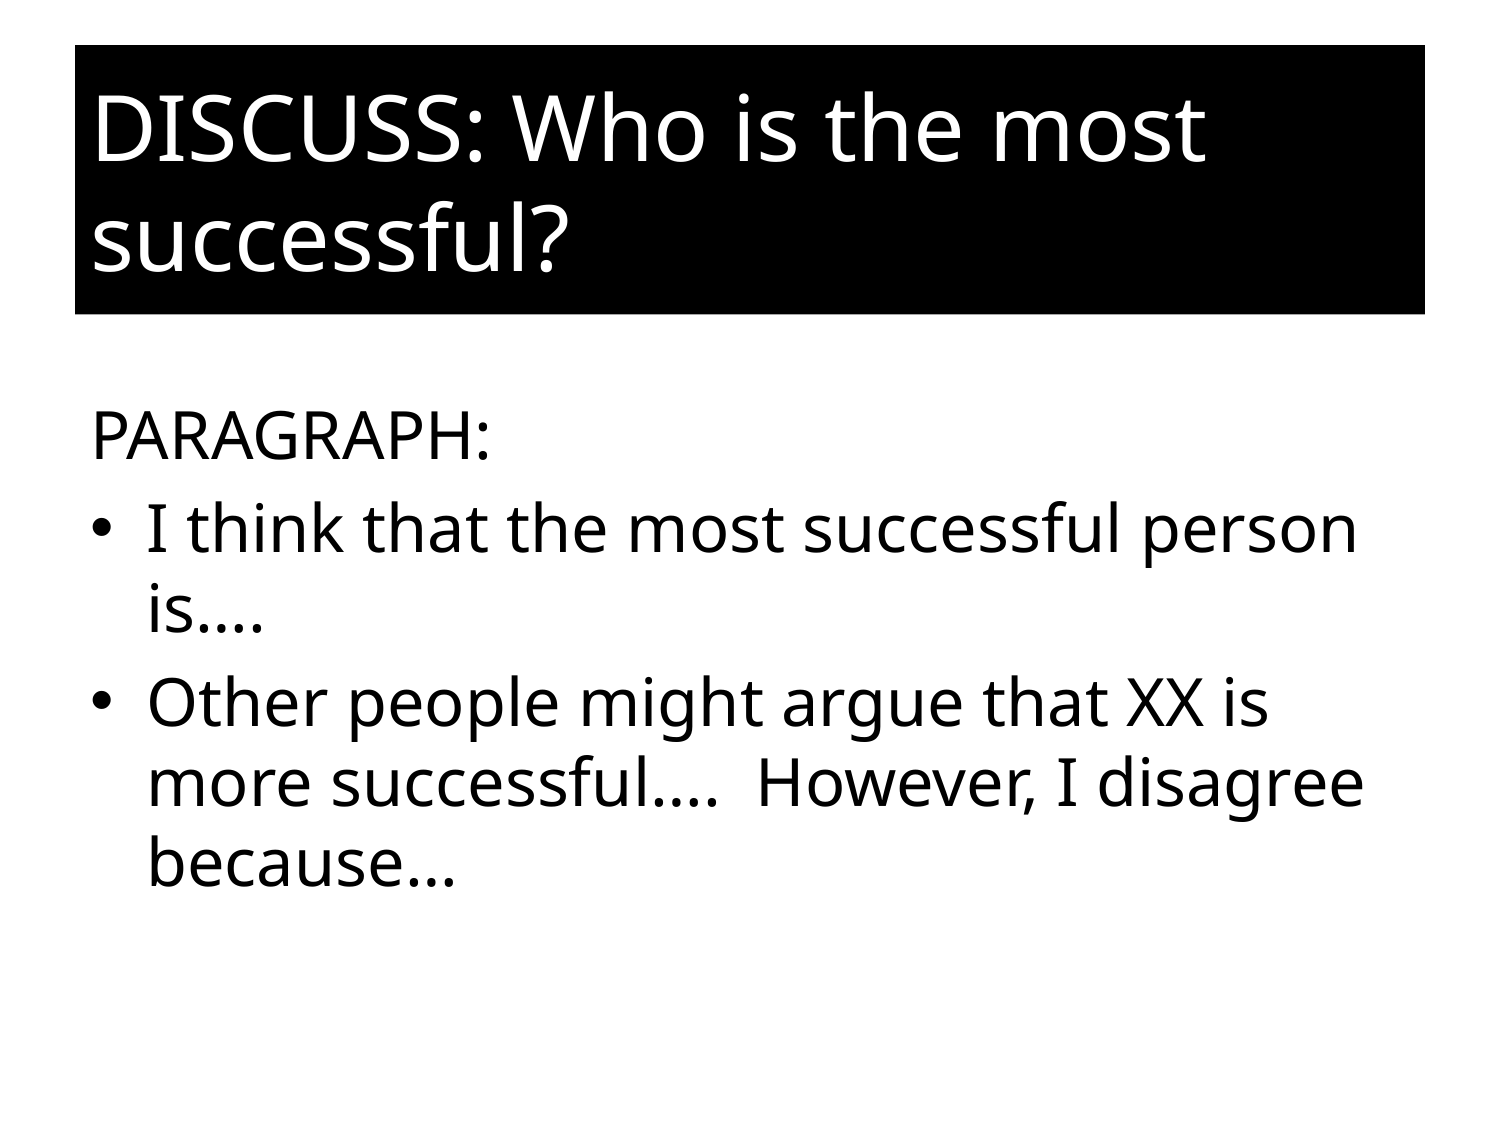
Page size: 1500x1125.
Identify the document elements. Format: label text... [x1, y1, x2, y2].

title DISCUSS: Who is the most successful? [75, 45, 1425, 315]
list PARAGRAPH: I think that the most successful person is…. Other people might argue that XX is more successful…. However, I disagree because… [75, 385, 1425, 1005]
